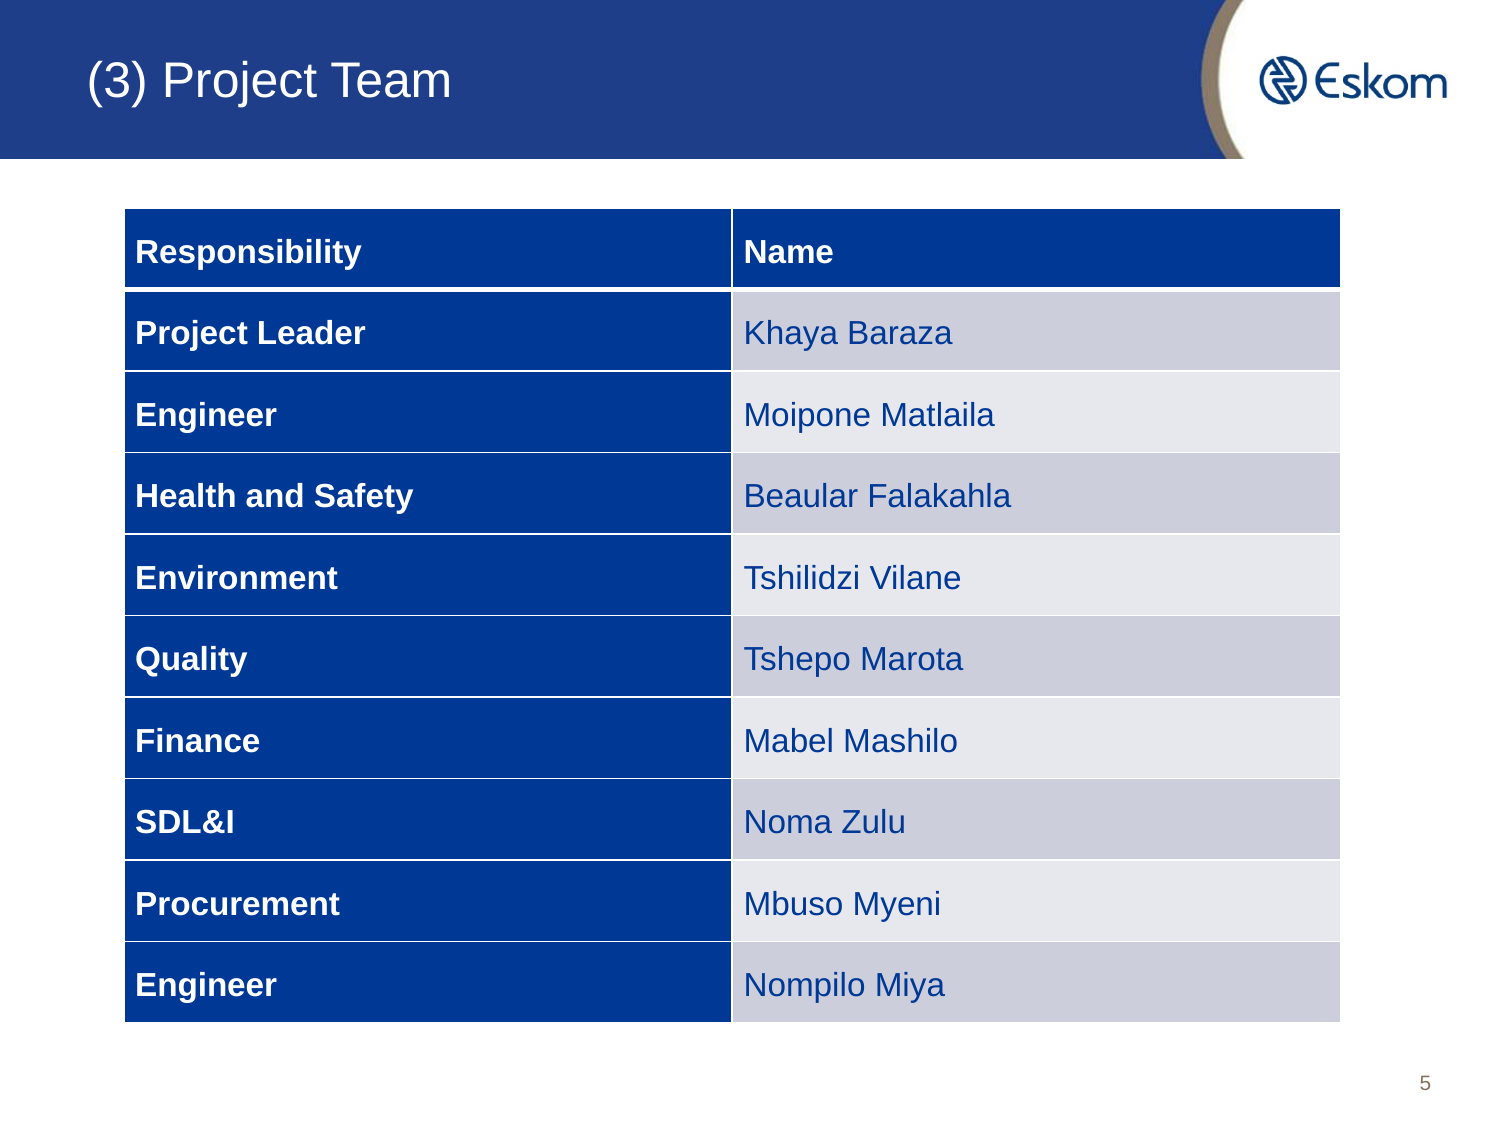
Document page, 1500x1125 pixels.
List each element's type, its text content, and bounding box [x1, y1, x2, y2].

table_header Responsibility [125, 209, 731, 287]
table_cell Engineer [125, 942, 731, 1022]
table_cell Tshilidzi Vilane [733, 535, 1340, 615]
picture [1257, 55, 1450, 105]
table_cell Tshepo Marota [733, 616, 1340, 696]
table_cell Nompilo Miya [733, 942, 1340, 1022]
table_cell Project Leader [125, 292, 731, 370]
table_cell Finance [125, 698, 731, 778]
table_cell Moipone Matlaila [733, 372, 1340, 452]
slide_number 5 [1175, 1058, 1447, 1103]
table_cell Procurement [125, 861, 731, 941]
table_header Name [733, 209, 1340, 287]
table_cell Quality [125, 616, 731, 696]
picture [0, 0, 1246, 159]
table_cell SDL&I [125, 779, 731, 859]
title (3) Project Team [71, 27, 1142, 137]
table_cell Mbuso Myeni [733, 861, 1340, 941]
table_cell Health and Safety [125, 453, 731, 533]
table_cell Noma Zulu [733, 779, 1340, 859]
table_cell Environment [125, 535, 731, 615]
table_cell Mabel Mashilo [733, 698, 1340, 778]
table_cell Beaular Falakahla [733, 453, 1340, 533]
table_cell Khaya Baraza [733, 292, 1340, 370]
table_cell Engineer [125, 372, 731, 452]
